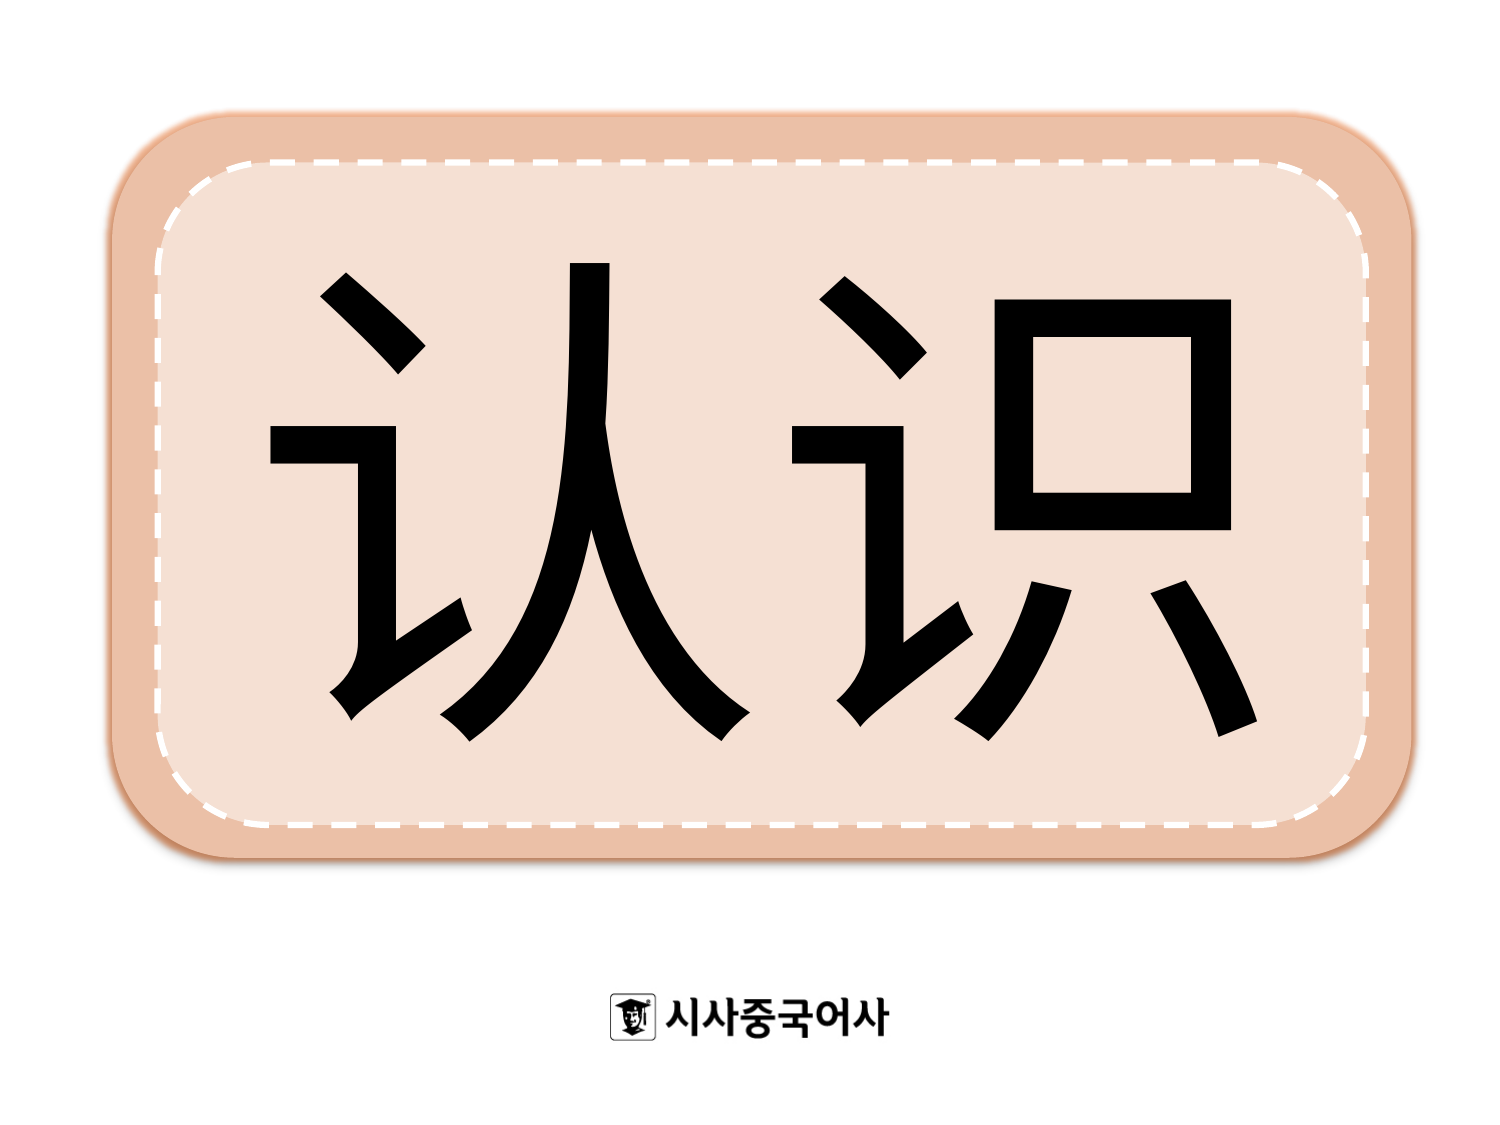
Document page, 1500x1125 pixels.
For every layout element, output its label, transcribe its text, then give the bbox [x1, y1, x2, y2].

text_box 认识 [162, 160, 1371, 824]
picture [602, 987, 898, 1047]
